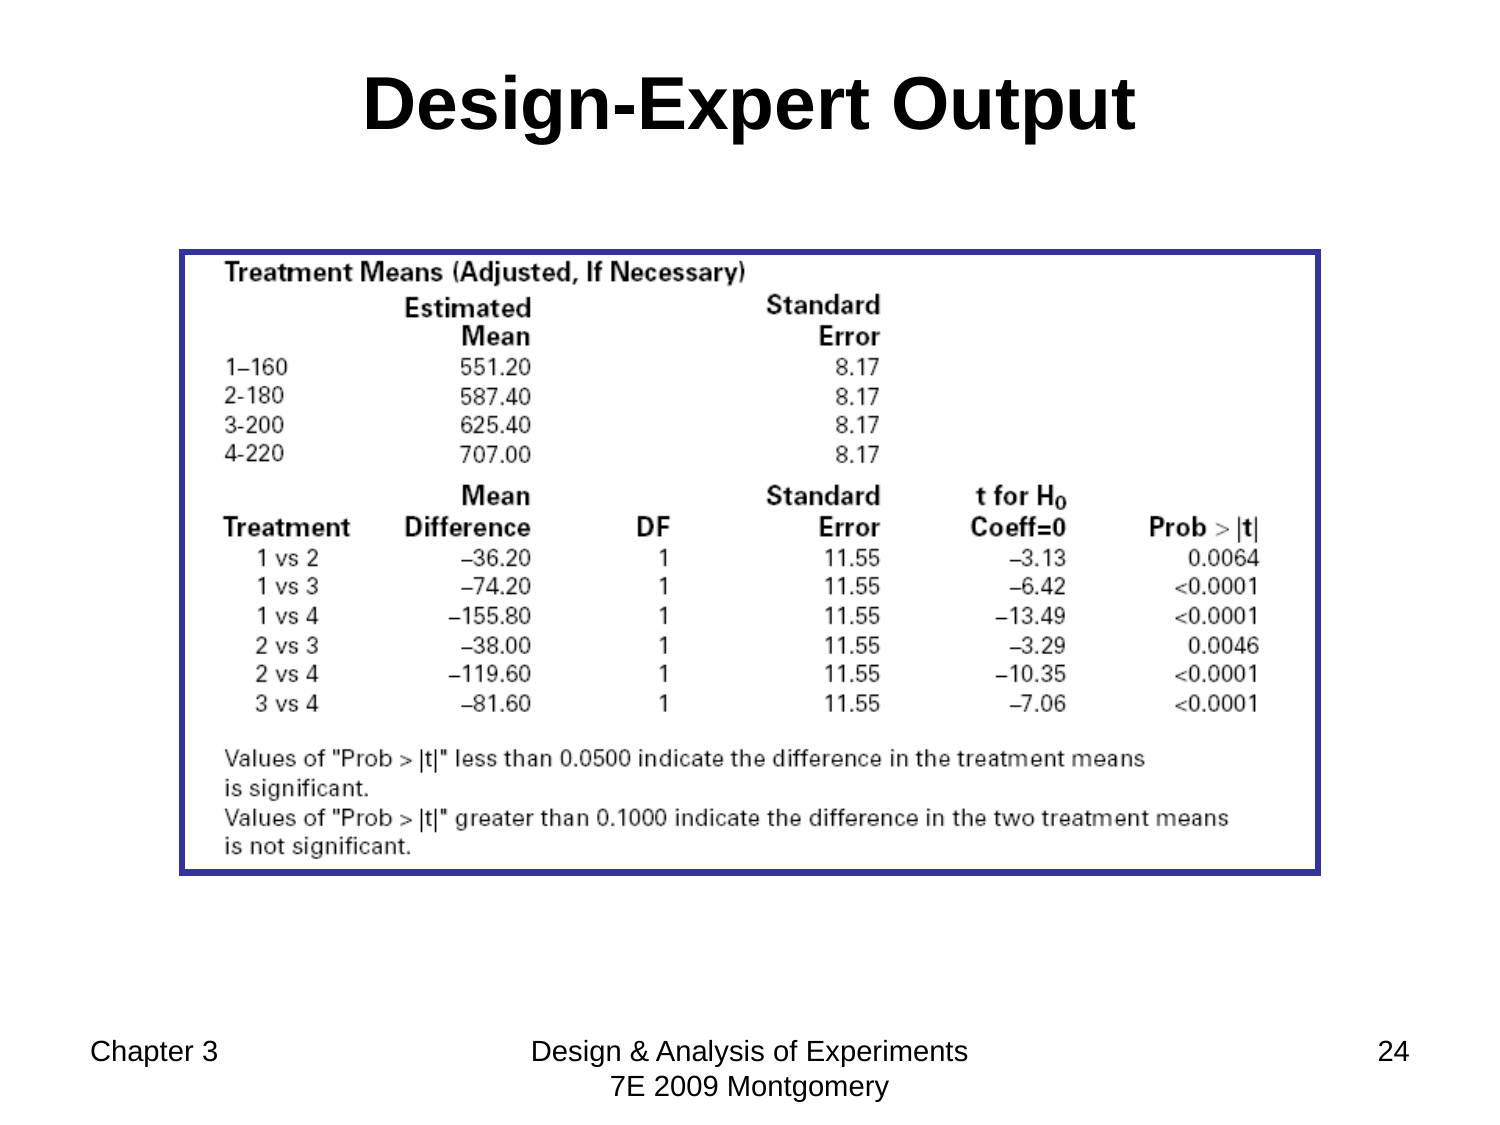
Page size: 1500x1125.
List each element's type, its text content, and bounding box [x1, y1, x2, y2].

title Design-Expert Output [112, 37, 1388, 163]
picture [184, 255, 1316, 870]
slide_number 24 [1074, 1024, 1426, 1103]
slide_number Chapter 3 [74, 1024, 426, 1103]
footer Design & Analysis of Experiments 7E 2009 Montgomery [512, 1024, 988, 1103]
